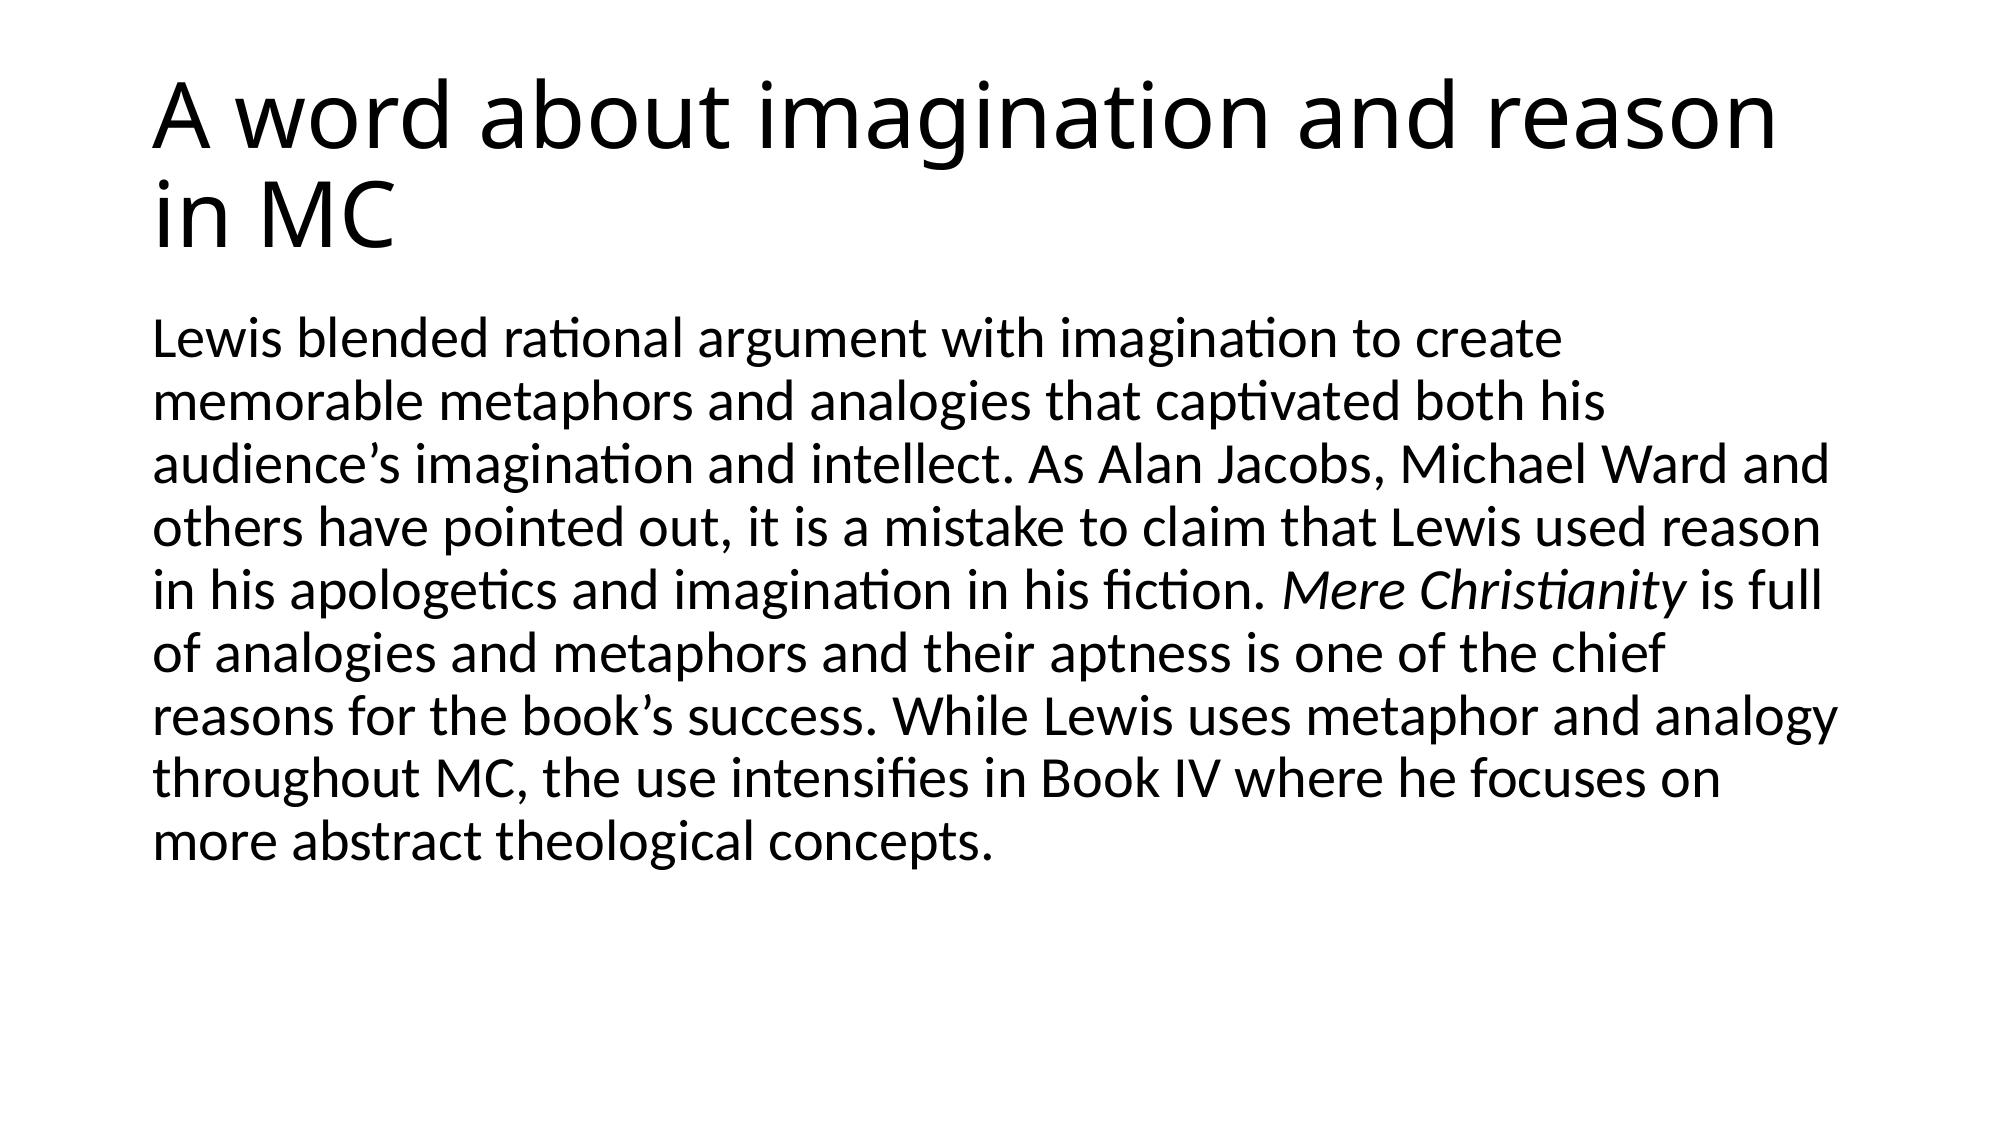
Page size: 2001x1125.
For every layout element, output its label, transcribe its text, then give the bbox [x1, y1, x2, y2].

title A word about imagination and reason in MC [137, 59, 1863, 278]
list Lewis blended rational argument with imagination to create memorable metaphors and analogies that captivated both his audience’s imagination and intellect. As Alan Jacobs, Michael Ward and others have pointed out, it is a mistake to claim that Lewis used reason in his apologetics and imagination in his fiction. Mere Christianity is full of analogies and metaphors and their aptness is one of the chief reasons for the book’s success. While Lewis uses metaphor and analogy throughout MC, the use intensifies in Book IV where he focuses on more abstract theological concepts. [137, 299, 1863, 1014]
